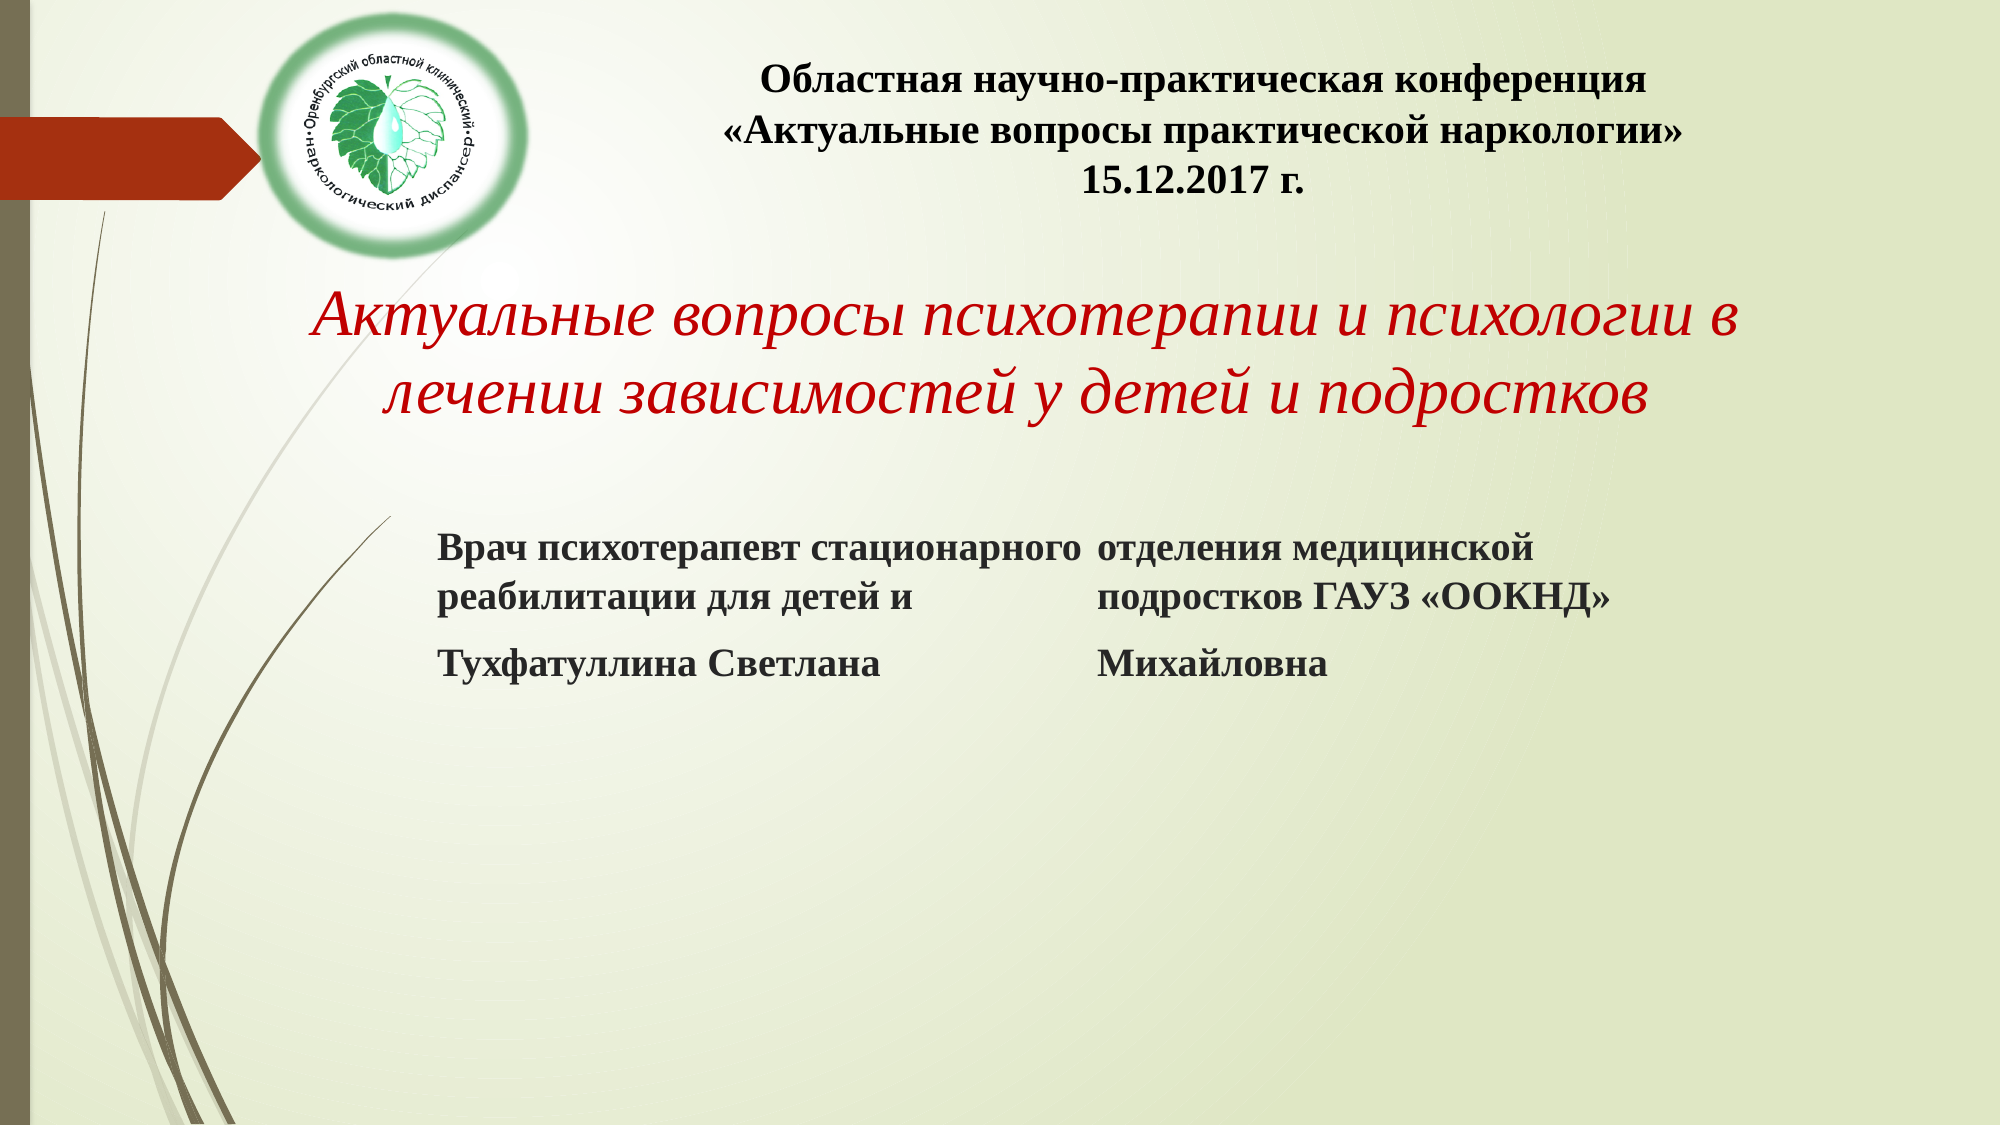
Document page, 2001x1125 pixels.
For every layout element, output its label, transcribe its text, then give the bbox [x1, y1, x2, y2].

picture [251, 5, 534, 266]
title Областная научно-практическая конференция «Актуальные вопросы практической наркологии» 15.12.2017 г. [646, 43, 1760, 254]
list Актуальные вопросы психотерапии и психологии в лечении зависимостей у детей и подростков Врач психотерапевт стационарного отделения медицинской реабилитации для детей и подростков ГАУЗ «ООКНД» Тухфатуллина Светлана Михайловна [290, 261, 1763, 1016]
